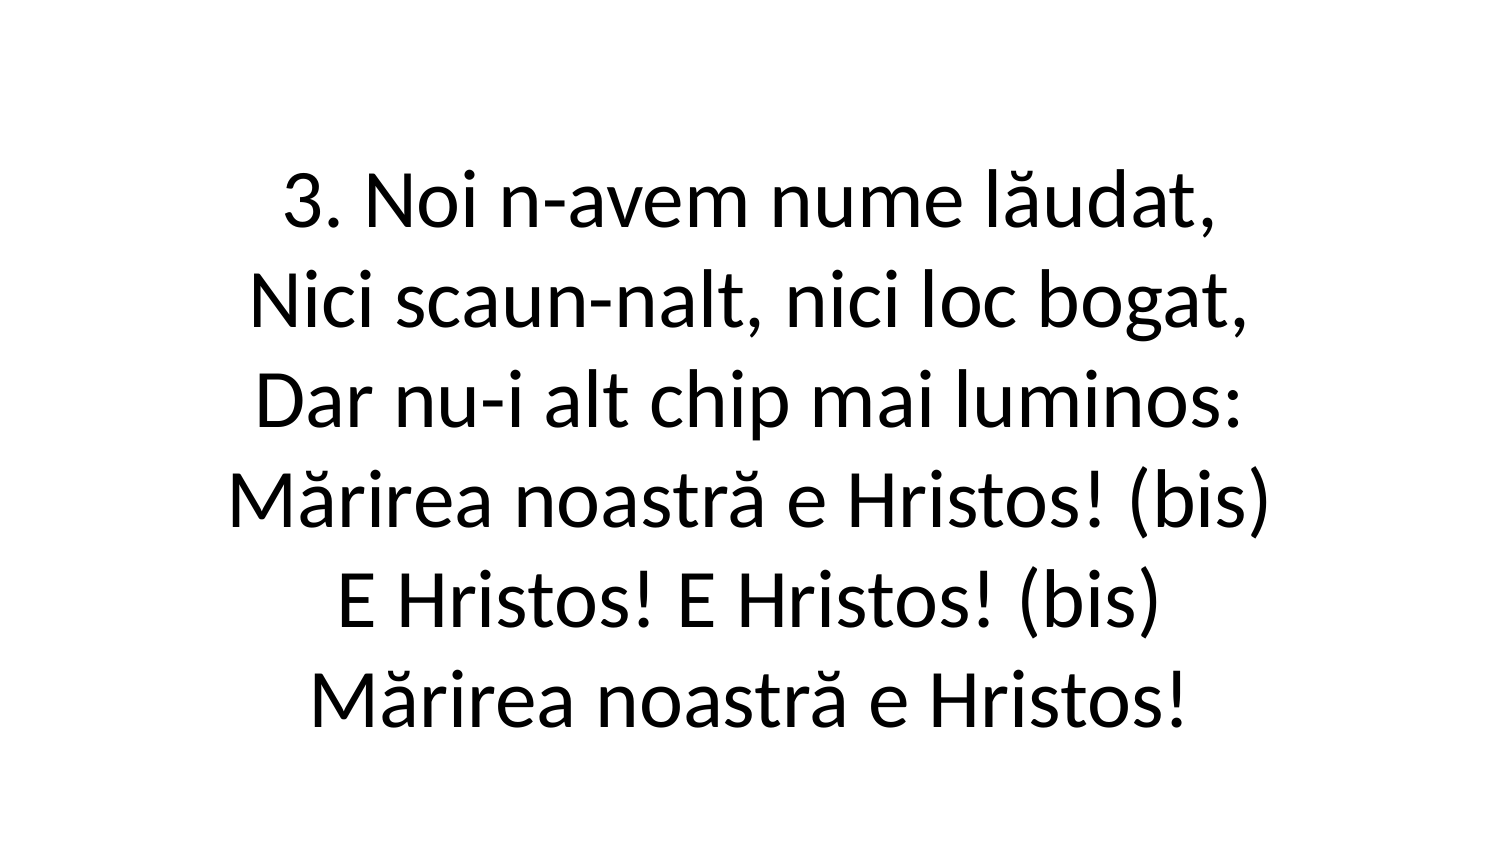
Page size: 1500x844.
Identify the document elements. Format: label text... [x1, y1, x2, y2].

text_box 3. Noi n-avem nume lăudat, Nici scaun-nalt, nici loc bogat, Dar nu-i alt chip mai luminos: Mărirea noastră e Hristos! (bis) E Hristos! E Hristos! (bis) Mărirea noastră e Hristos! [211, 92, 1289, 752]
